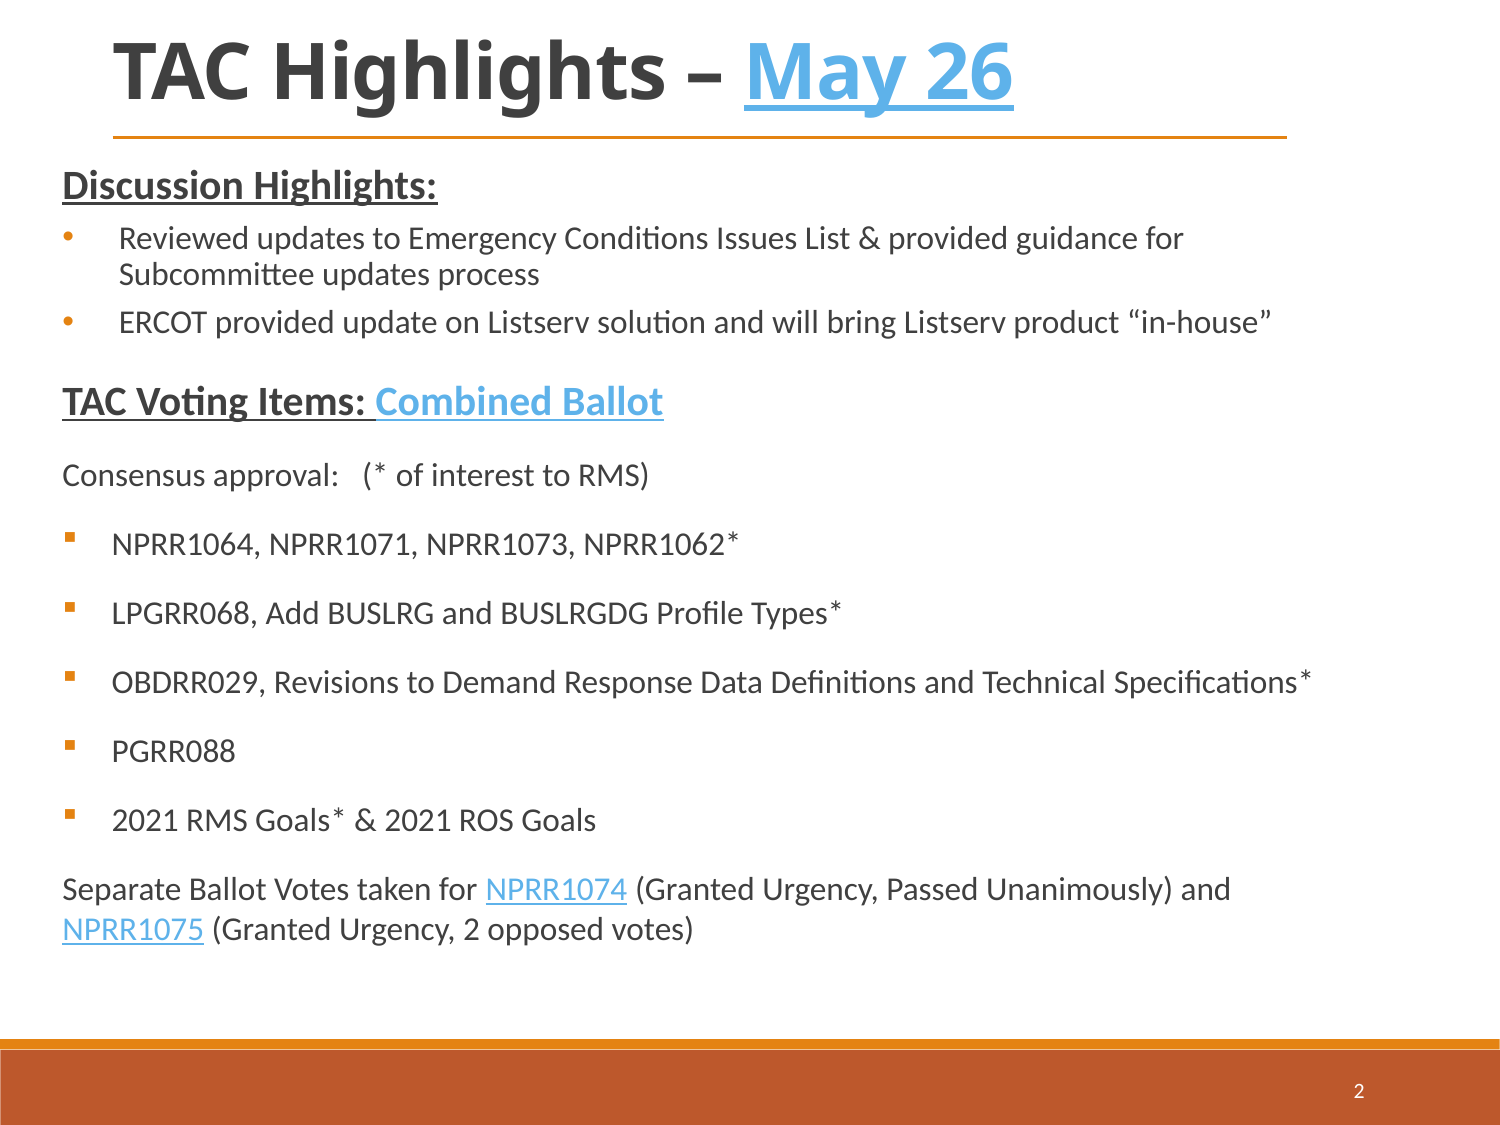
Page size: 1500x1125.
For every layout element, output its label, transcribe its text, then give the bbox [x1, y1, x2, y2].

slide_number 2 [1218, 1059, 1380, 1120]
title TAC Highlights – May 26 [97, 19, 1332, 125]
list Discussion Highlights: Reviewed updates to Emergency Conditions Issues List & provided guidance for Subcommittee updates process ERCOT provided update on Listserv solution and will bring Listserv product “in-house” TAC Voting Items: Combined Ballot Consensus approval: (* of interest to RMS) NPRR1064, NPRR1071, NPRR1073, NPRR1062* LPGRR068, Add BUSLRG and BUSLRGDG Profile Types* OBDRR029, Revisions to Demand Response Data Definitions and Technical Specifications* PGRR088 2021 RMS Goals* & 2021 ROS Goals Separate Ballot Votes taken for NPRR1074 (Granted Urgency, Passed Unanimously) and NPRR1075 (Granted Urgency, 2 opposed votes) [62, 137, 1380, 1038]
